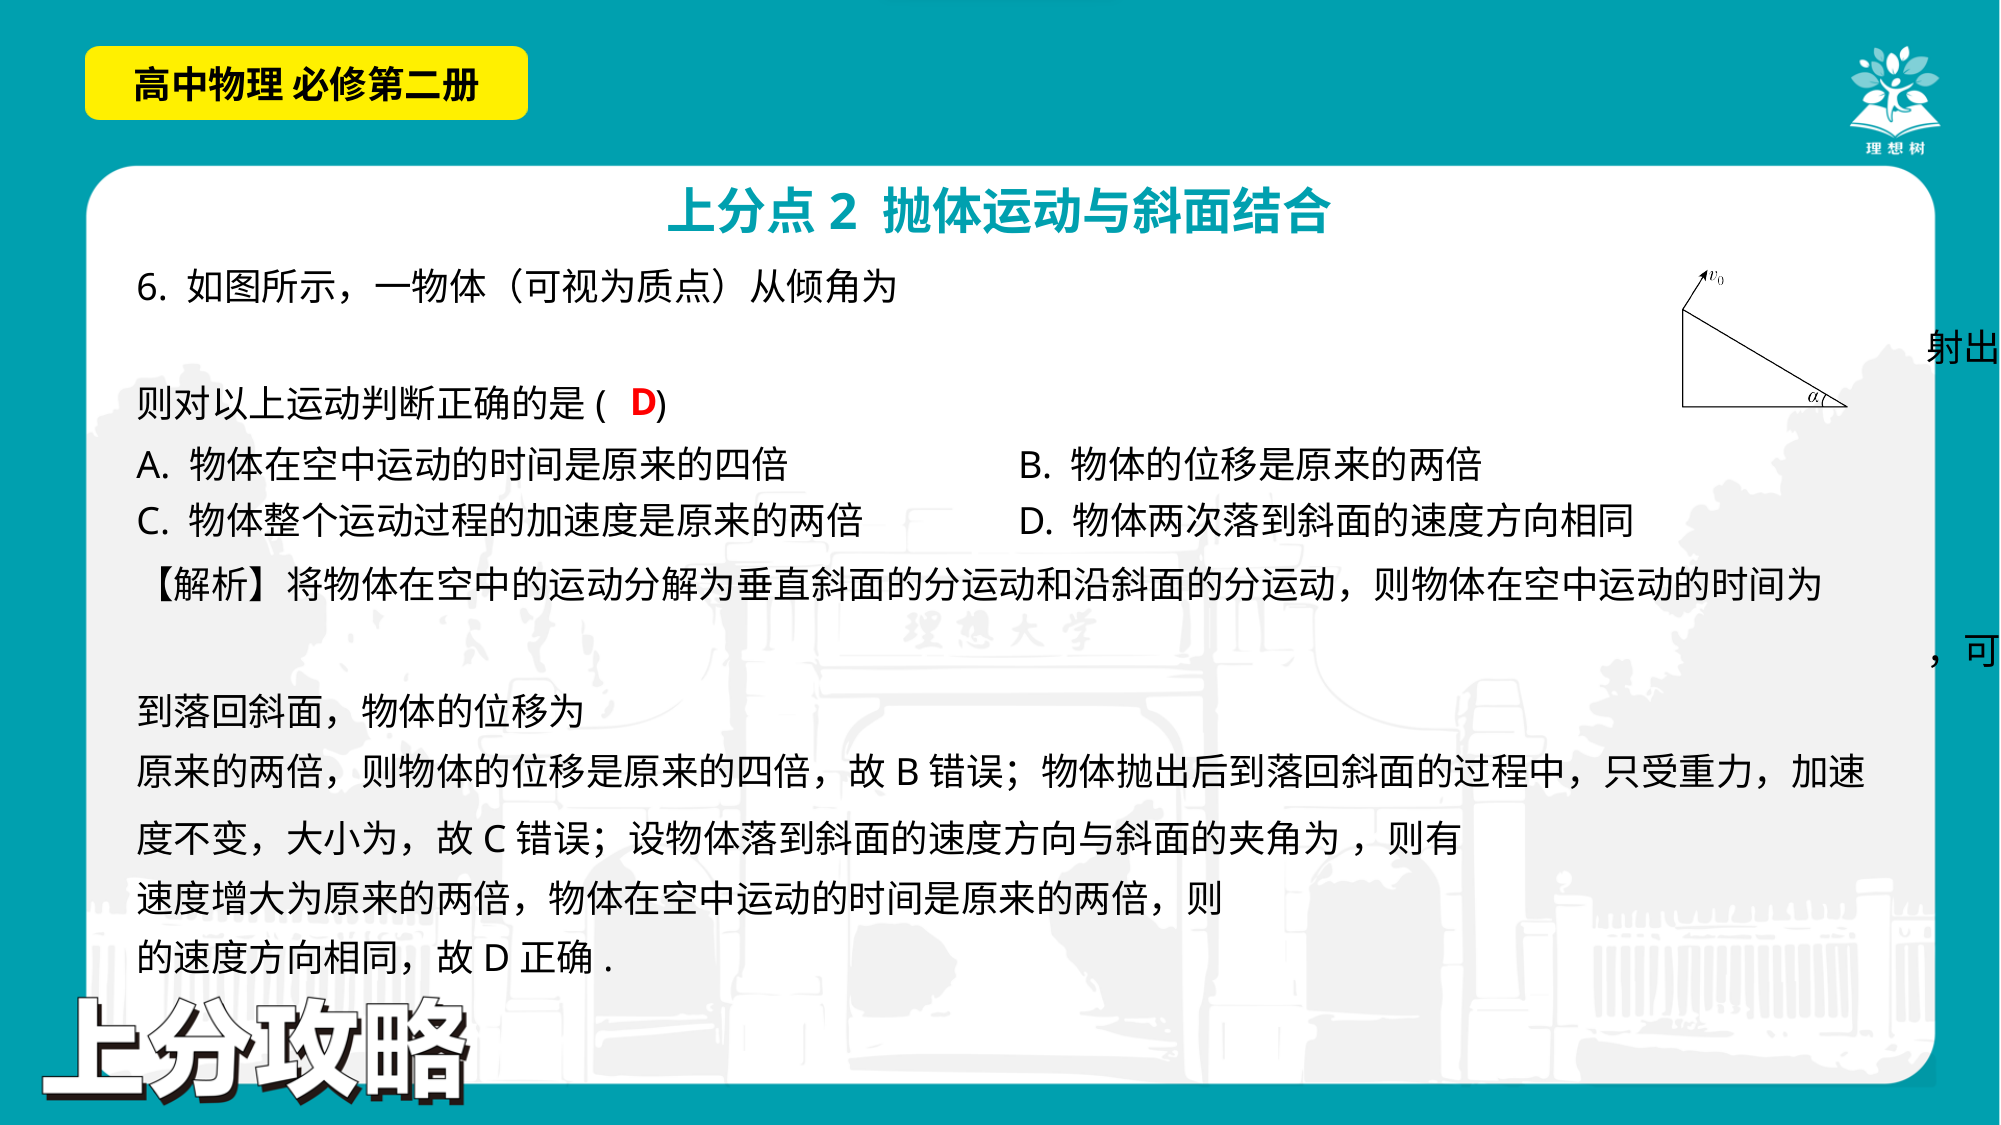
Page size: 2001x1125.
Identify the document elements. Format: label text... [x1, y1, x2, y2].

text_box A. 物体在空中运动的时间是原来的四倍 B. 物体的位移是原来的两倍 C. 物体整个运动过程的加速度是原来的两倍 D. 物体两次落到斜面的速度方向相同 [136, 425, 1865, 538]
text_box D [616, 366, 671, 419]
picture [0, 0, 2000, 1125]
